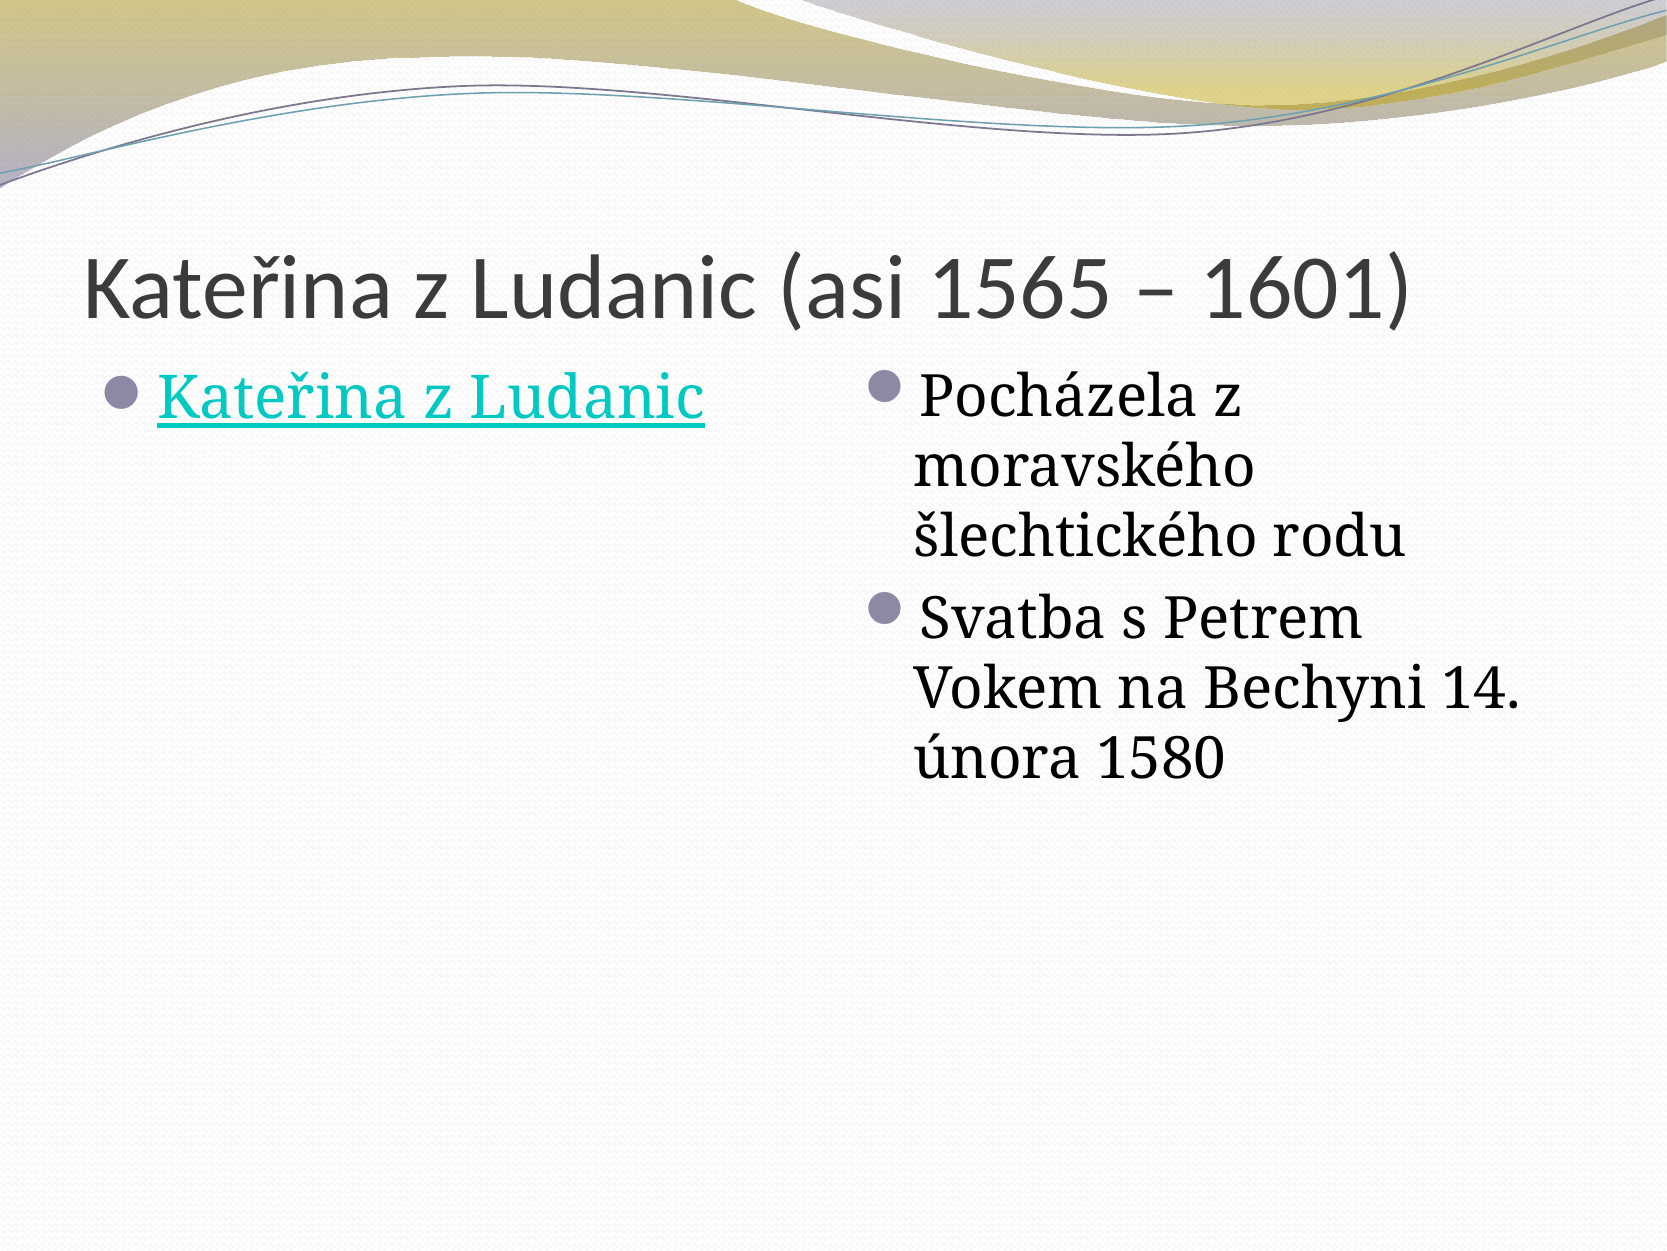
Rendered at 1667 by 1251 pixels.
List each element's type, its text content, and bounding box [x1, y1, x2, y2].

list Kateřina z Ludanic [83, 349, 820, 1159]
list Pocházela z moravského šlechtického rodu Svatba s Petrem Vokem na Bechyni 14. února 1580 [847, 349, 1584, 1159]
title Kateřina z Ludanic (asi 1565 – 1601) [83, 128, 1584, 337]
